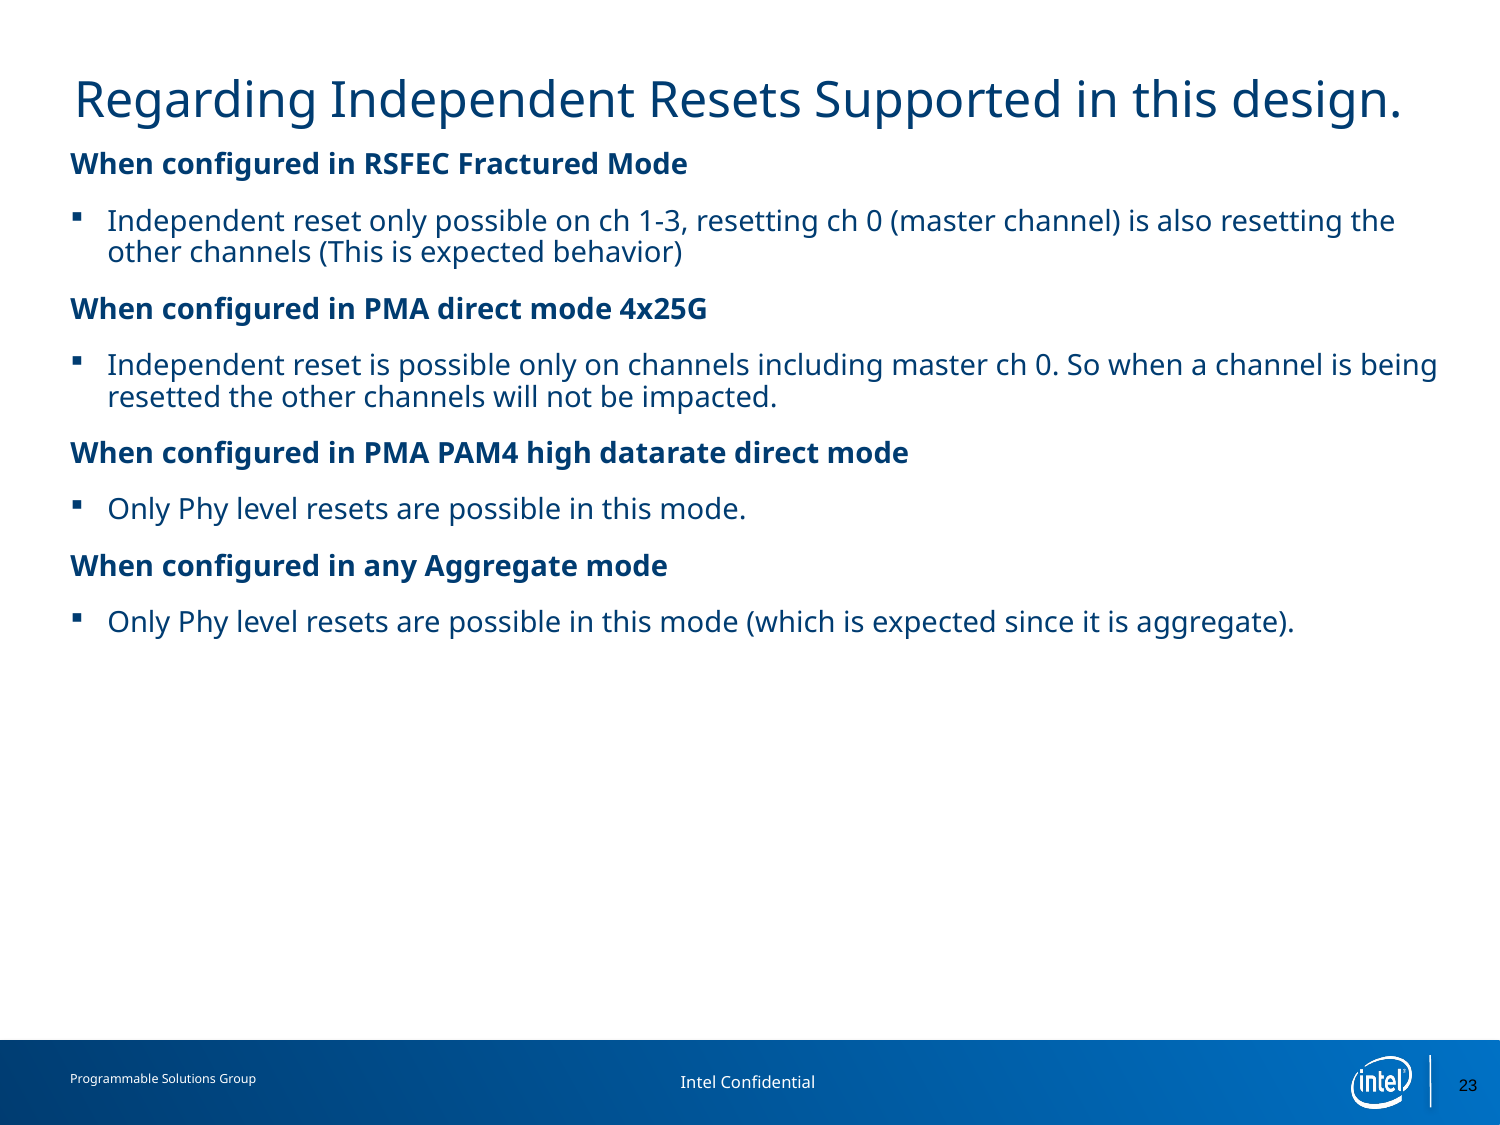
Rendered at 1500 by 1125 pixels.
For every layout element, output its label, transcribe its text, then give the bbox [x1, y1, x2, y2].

list When configured in RSFEC Fractured Mode Independent reset only possible on ch 1-3, resetting ch 0 (master channel) is also resetting the other channels (This is expected behavior) When configured in PMA direct mode 4x25G Independent reset is possible only on channels including master ch 0. So when a channel is being resetted the other channels will not be impacted. When configured in PMA PAM4 high datarate direct mode Only Phy level resets are possible in this mode. When configured in any Aggregate mode Only Phy level resets are possible in this mode (which is expected since it is aggregate). [70, 149, 1466, 1000]
slide_number 23 [1127, 1055, 1478, 1116]
title Regarding Independent Resets Supported in this design. [74, 67, 1425, 149]
